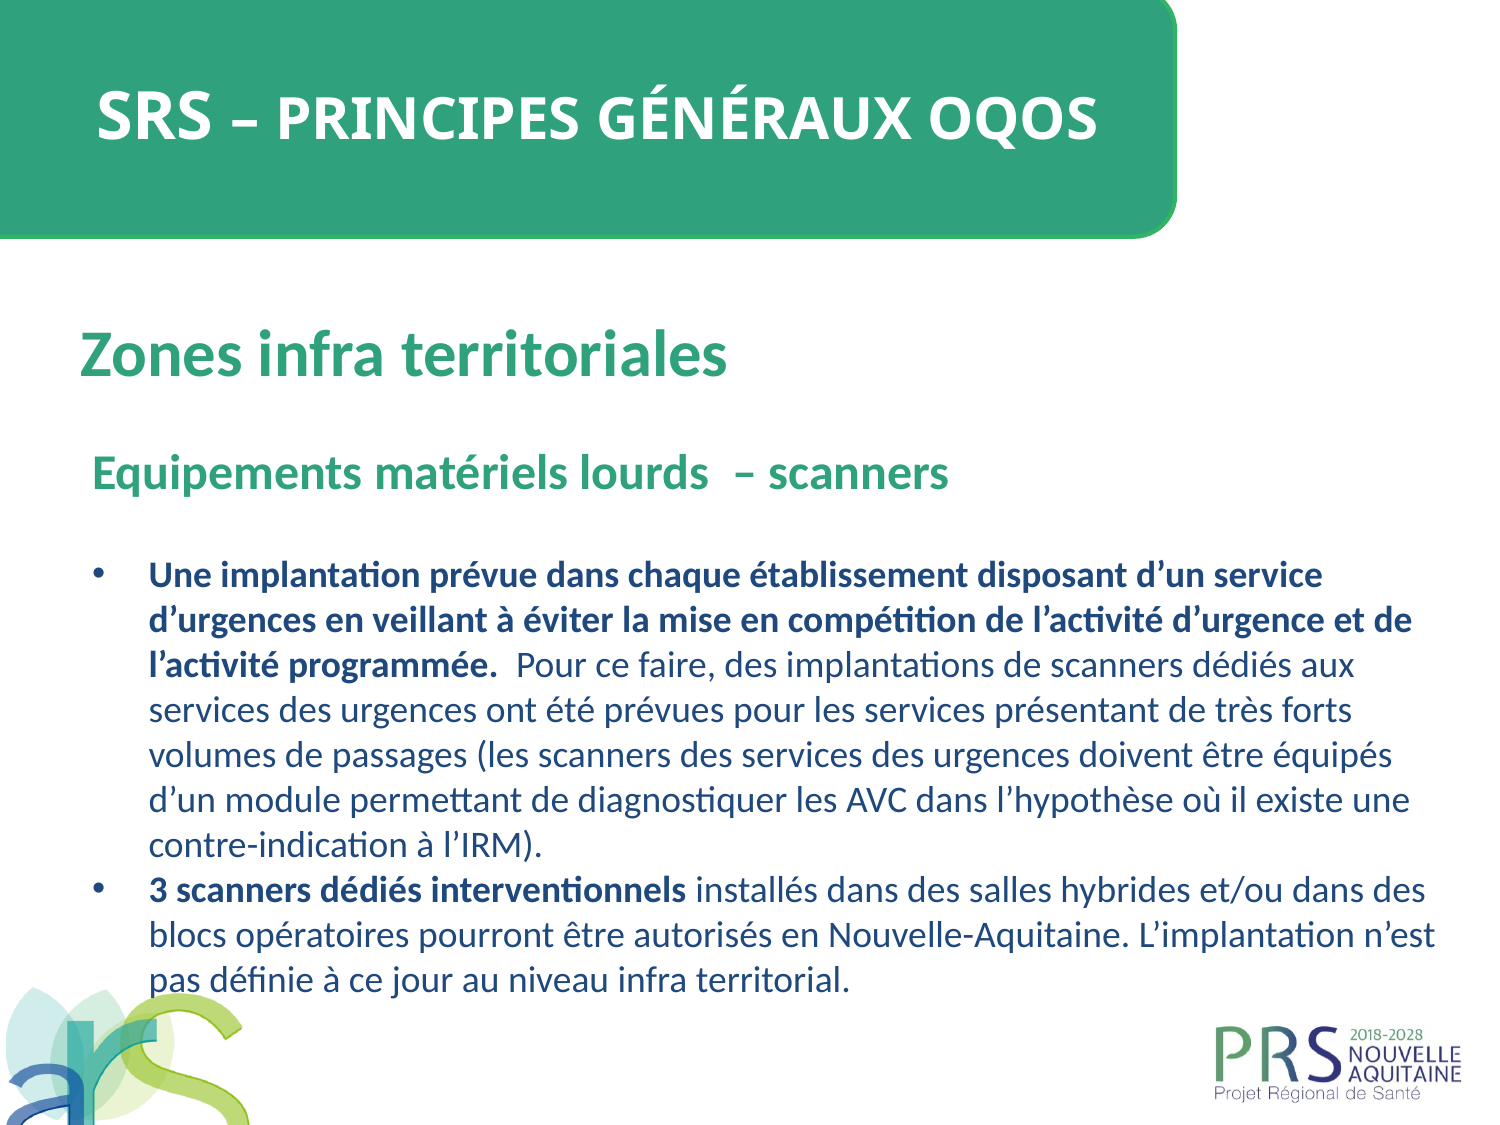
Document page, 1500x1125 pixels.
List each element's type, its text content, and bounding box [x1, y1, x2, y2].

list Zones infra territoriales [64, 233, 1447, 533]
picture [1210, 1058, 1466, 1103]
text_box Equipements matériels lourds – scanners Une implantation prévue dans chaque établissement disposant d’un service d’urgences en veillant à éviter la mise en compétition de l’activité d’urgence et de l’activité programmée. Pour ce faire, des implantations de scanners dédiés aux services des urgences ont été prévues pour les services présentant de très forts volumes de passages (les scanners des services des urgences doivent être équipés d’un module permettant de diagnostiquer les AVC dans l’hypothèse où il existe une contre-indication à l’IRM). 3 scanners dédiés interventionnels installés dans des salles hybrides et/ou dans des blocs opératoires pourront être autorisés en Nouvelle-Aquitaine. L’implantation n’est pas définie à ce jour au niveau infra territorial. [77, 432, 1480, 1058]
text_box [0, 0, 1176, 239]
picture [5, 987, 250, 1125]
text_box SRS – Principes généraux OQOS [29, 19, 1415, 207]
